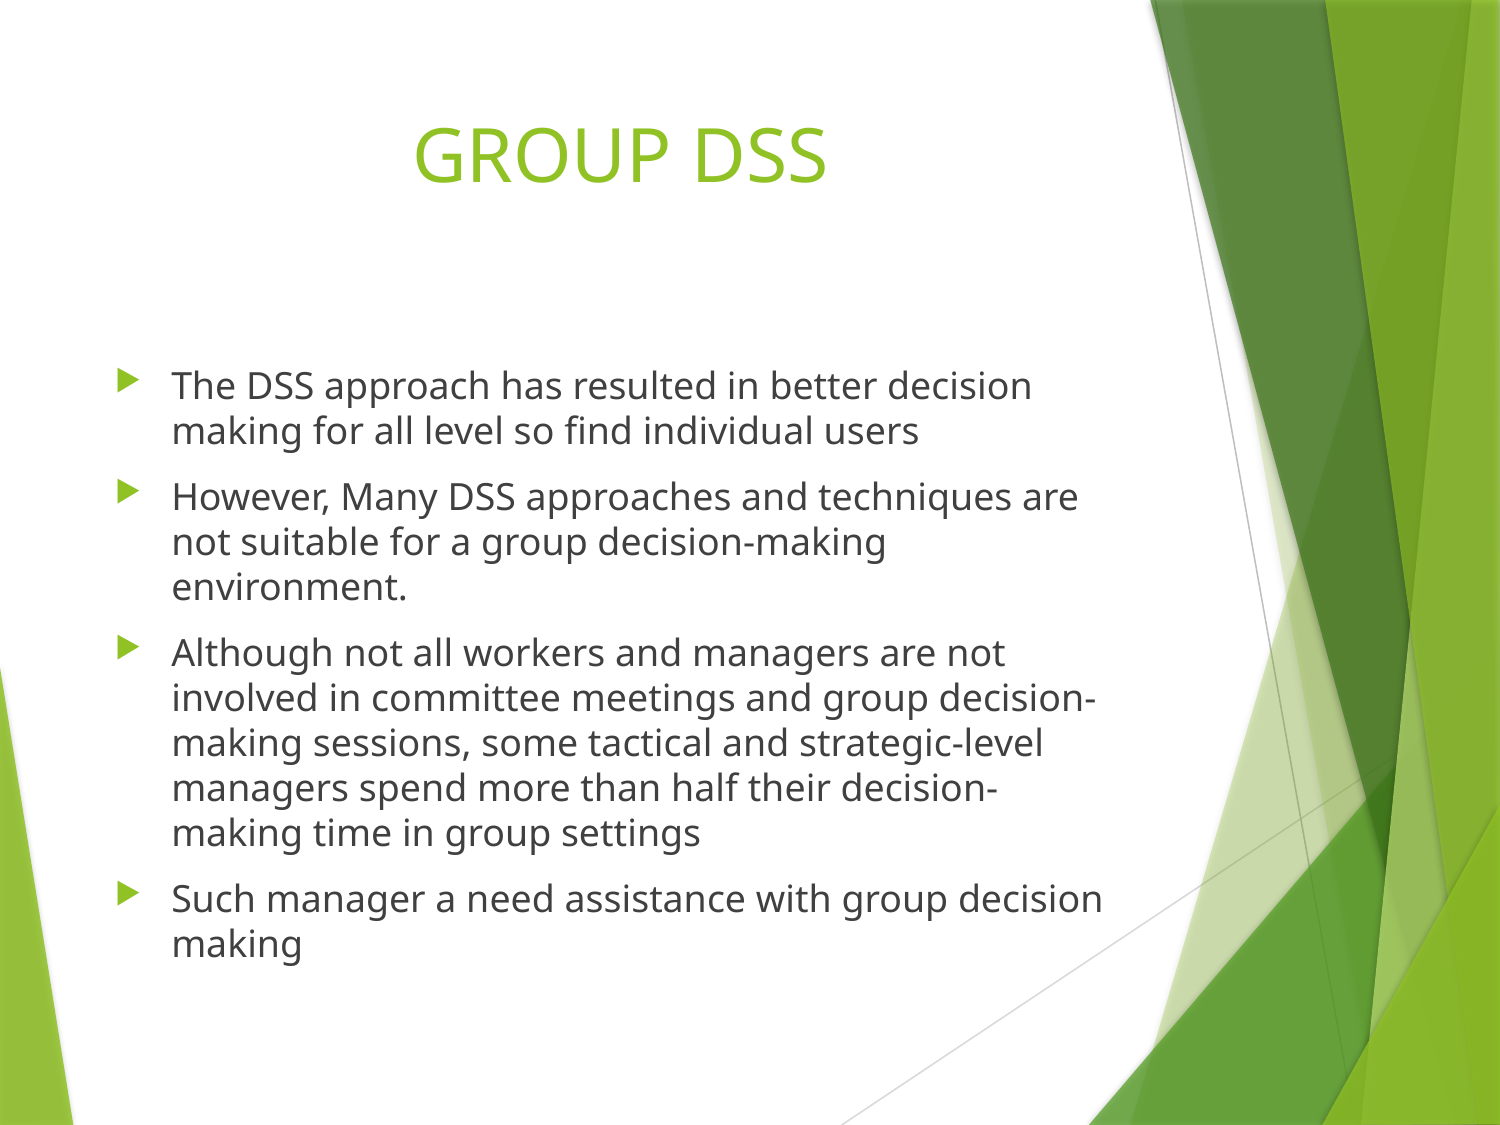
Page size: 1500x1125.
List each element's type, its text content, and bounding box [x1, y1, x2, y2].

title GROUP DSS [99, 99, 1142, 317]
list The DSS approach has resulted in better decision making for all level so find individual users However, Many DSS approaches and techniques are not suitable for a group decision-making environment. Although not all workers and managers are not involved in committee meetings and group decision- making sessions, some tactical and strategic-level managers spend more than half their decision-making time in group settings Such manager a need assistance with group decision making [99, 354, 1142, 992]
